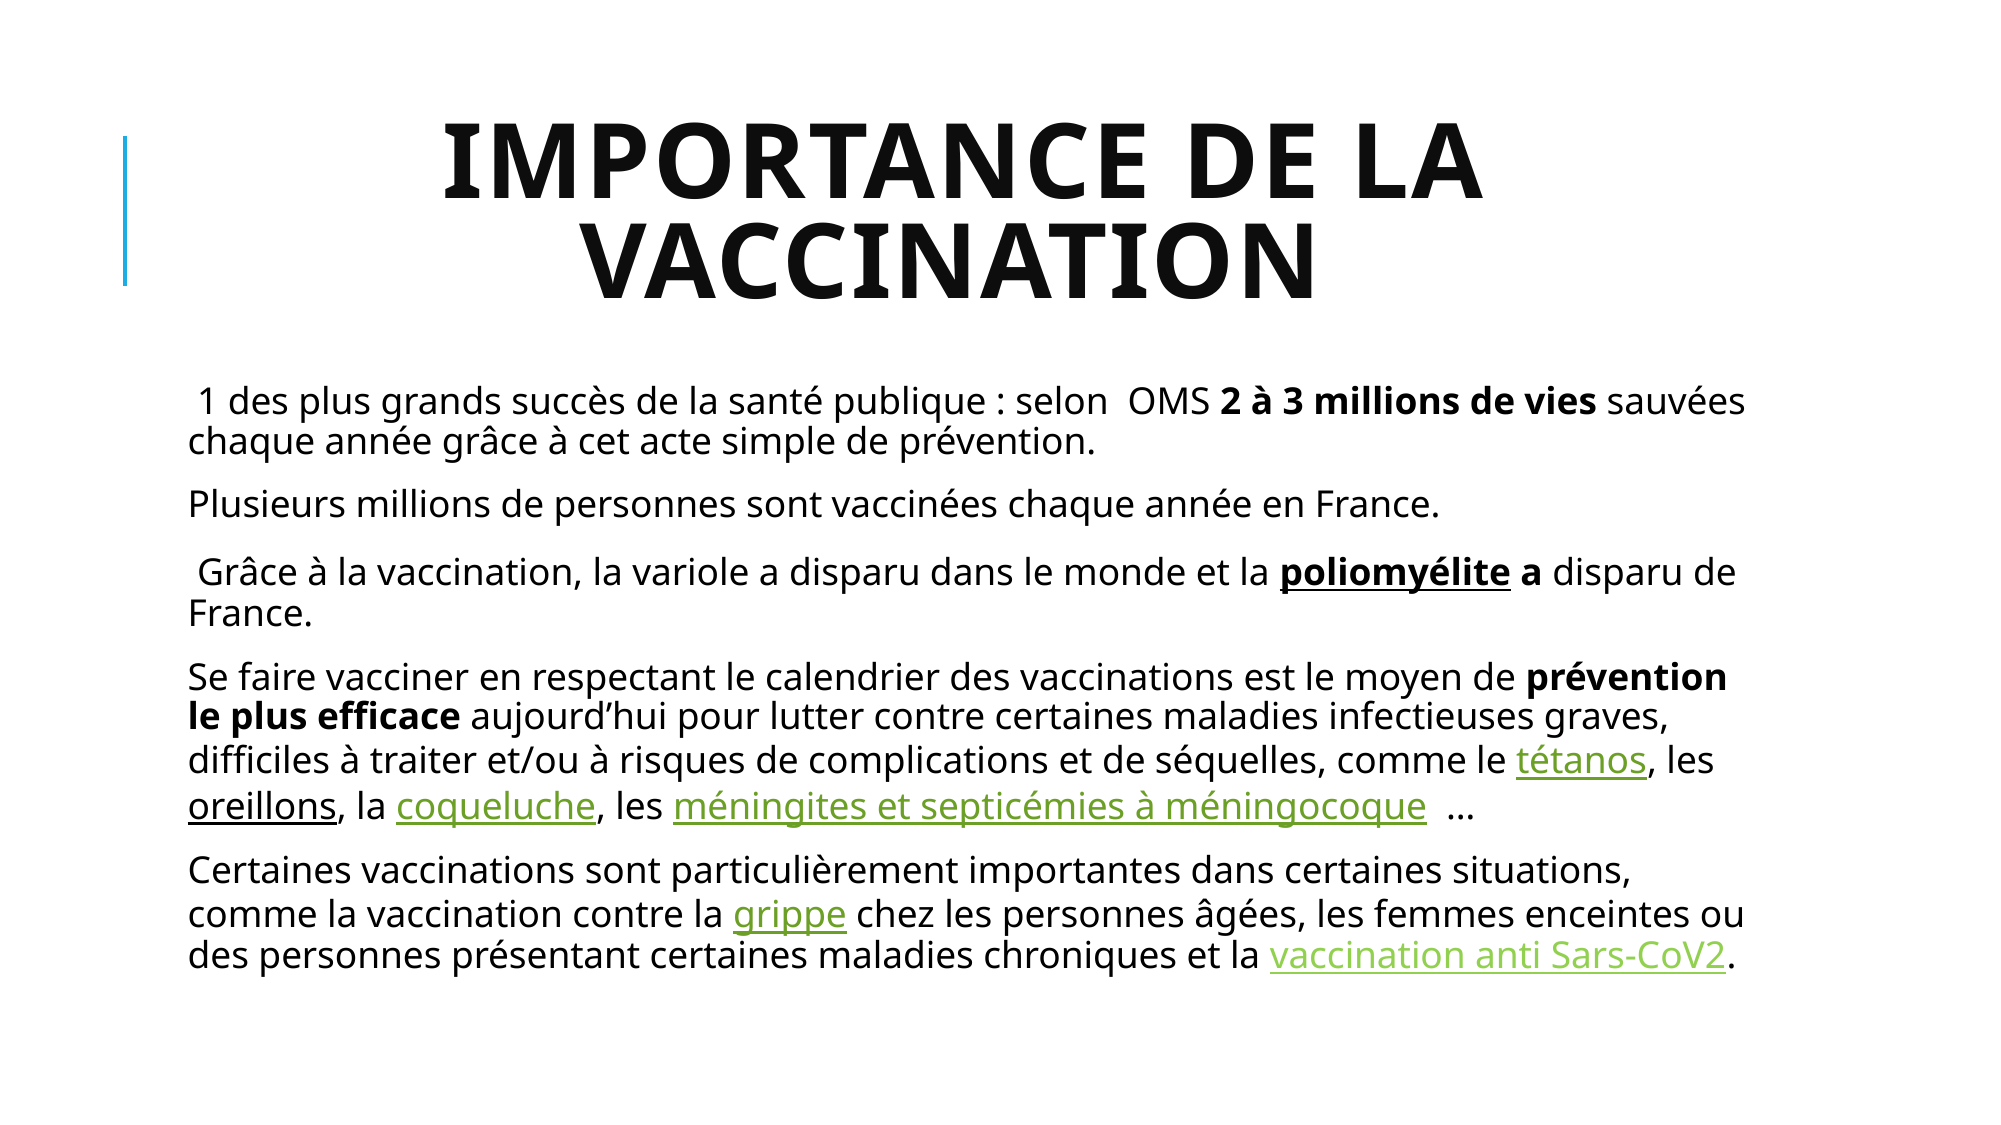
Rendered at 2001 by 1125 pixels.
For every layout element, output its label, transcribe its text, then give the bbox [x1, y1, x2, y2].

title Importance de la Vaccination [168, 96, 1763, 342]
list 1 des plus grands succès de la santé publique : selon OMS 2 à 3 millions de vies sauvées chaque année grâce à cet acte simple de prévention. Plusieurs millions de personnes sont vaccinées chaque année en France. Grâce à la vaccination, la variole a disparu dans le monde et la poliomyélite a disparu de France. Se faire vacciner en respectant le calendrier des vaccinations est le moyen de prévention le plus efficace aujourd’hui pour lutter contre certaines maladies infectieuses graves, difficiles à traiter et/ou à risques de complications et de séquelles, comme le tétanos, les oreillons, la coqueluche, les méningites et septicémies à méningocoque … Certaines vaccinations sont particulièrement importantes dans certaines situations, comme la vaccination contre la grippe chez les personnes âgées, les femmes enceintes ou des personnes présentant certaines maladies chroniques et la vaccination anti Sars-CoV2. [168, 375, 1763, 1035]
